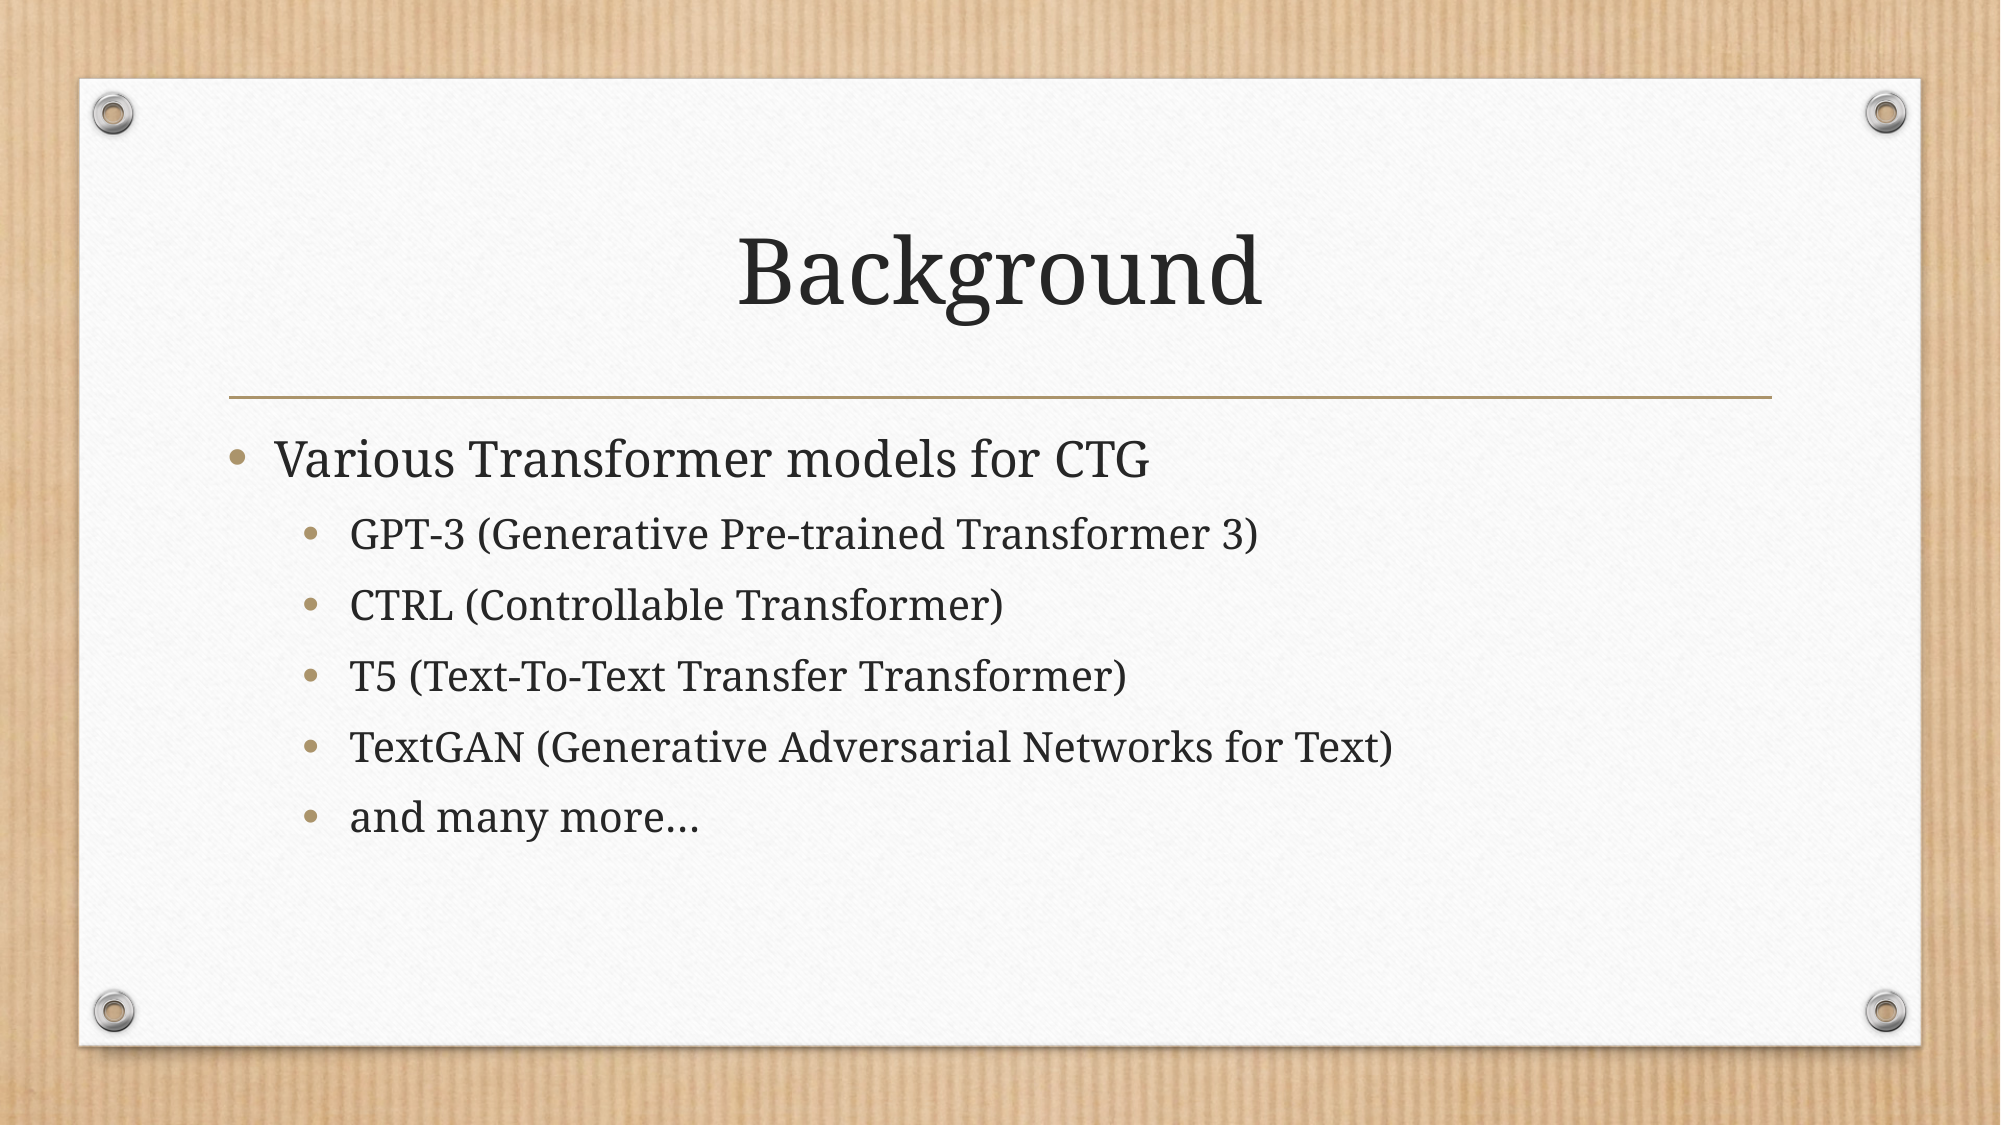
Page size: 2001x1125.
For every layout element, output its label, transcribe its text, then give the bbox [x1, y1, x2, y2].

title Background [212, 161, 1788, 375]
list Various Transformer models for CTG GPT-3 (Generative Pre-trained Transformer 3) CTRL (Controllable Transformer) T5 (Text-To-Text Transfer Transformer) TextGAN (Generative Adversarial Networks for Text) and many more… [212, 419, 1788, 964]
picture [0, 0, 2001, 1125]
